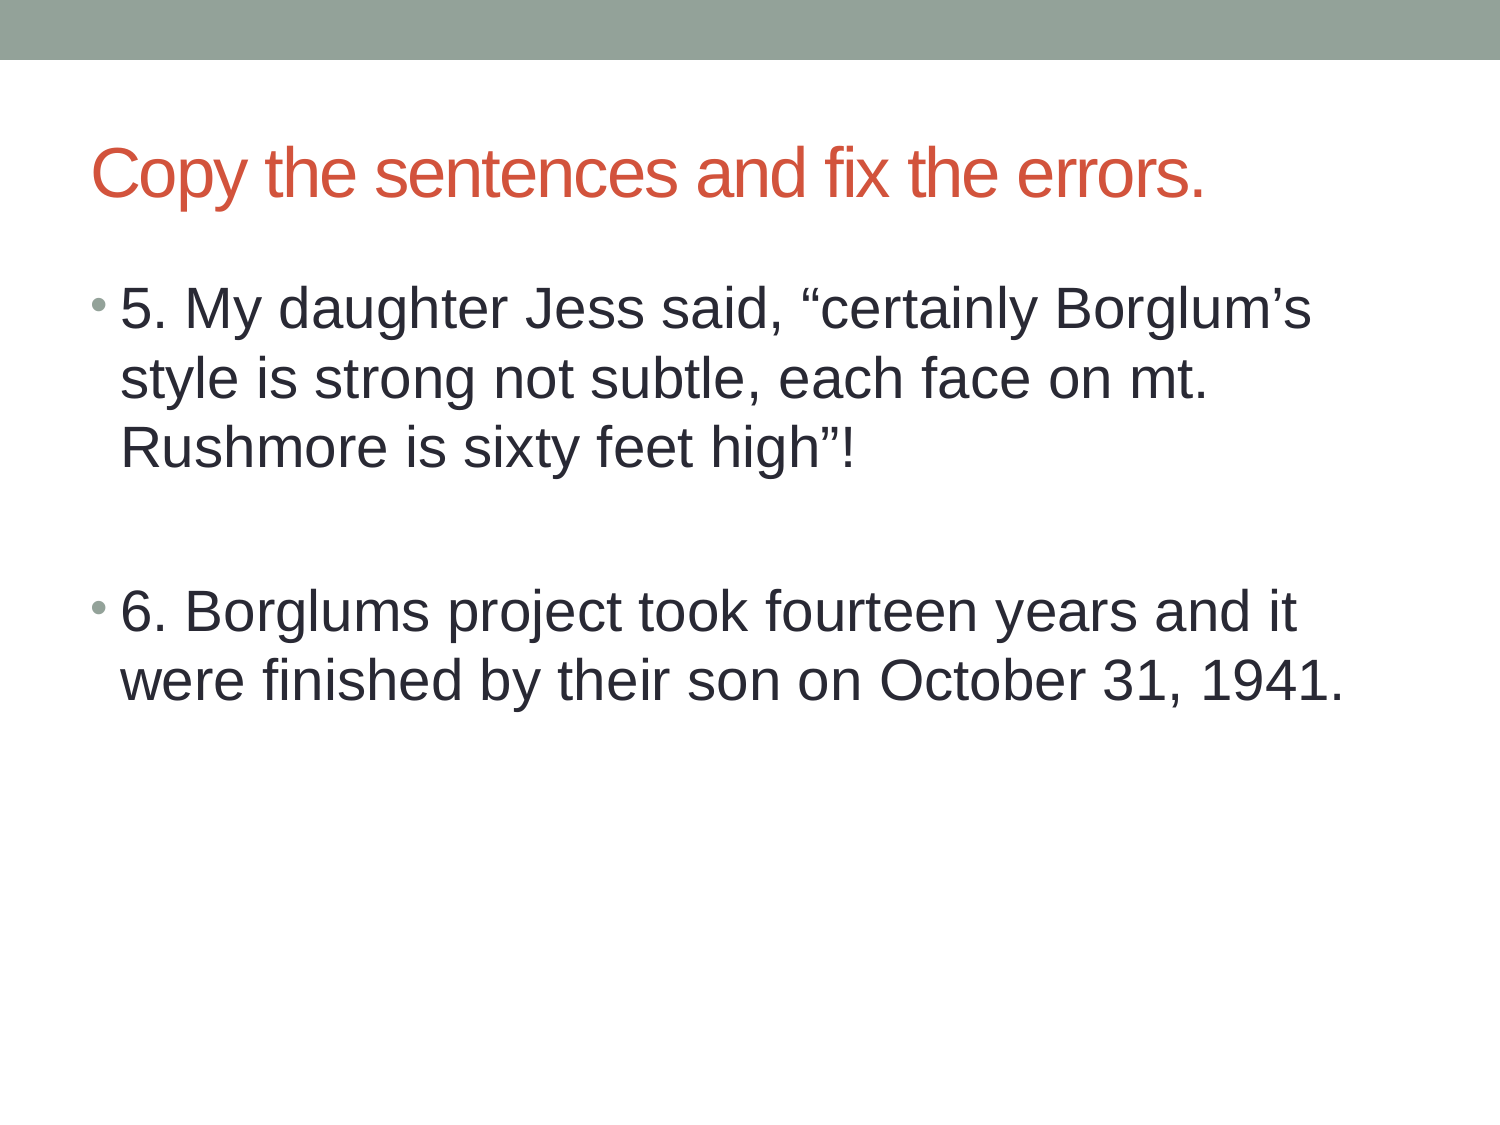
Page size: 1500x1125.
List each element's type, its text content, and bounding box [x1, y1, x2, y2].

list 5. My daughter Jess said, “certainly Borglum’s style is strong not subtle, each face on mt. Rushmore is sixty feet high”! 6. Borglums project took fourteen years and it were finished by their son on October 31, 1941. [75, 262, 1425, 1063]
title Copy the sentences and fix the errors. [75, 87, 1425, 250]
